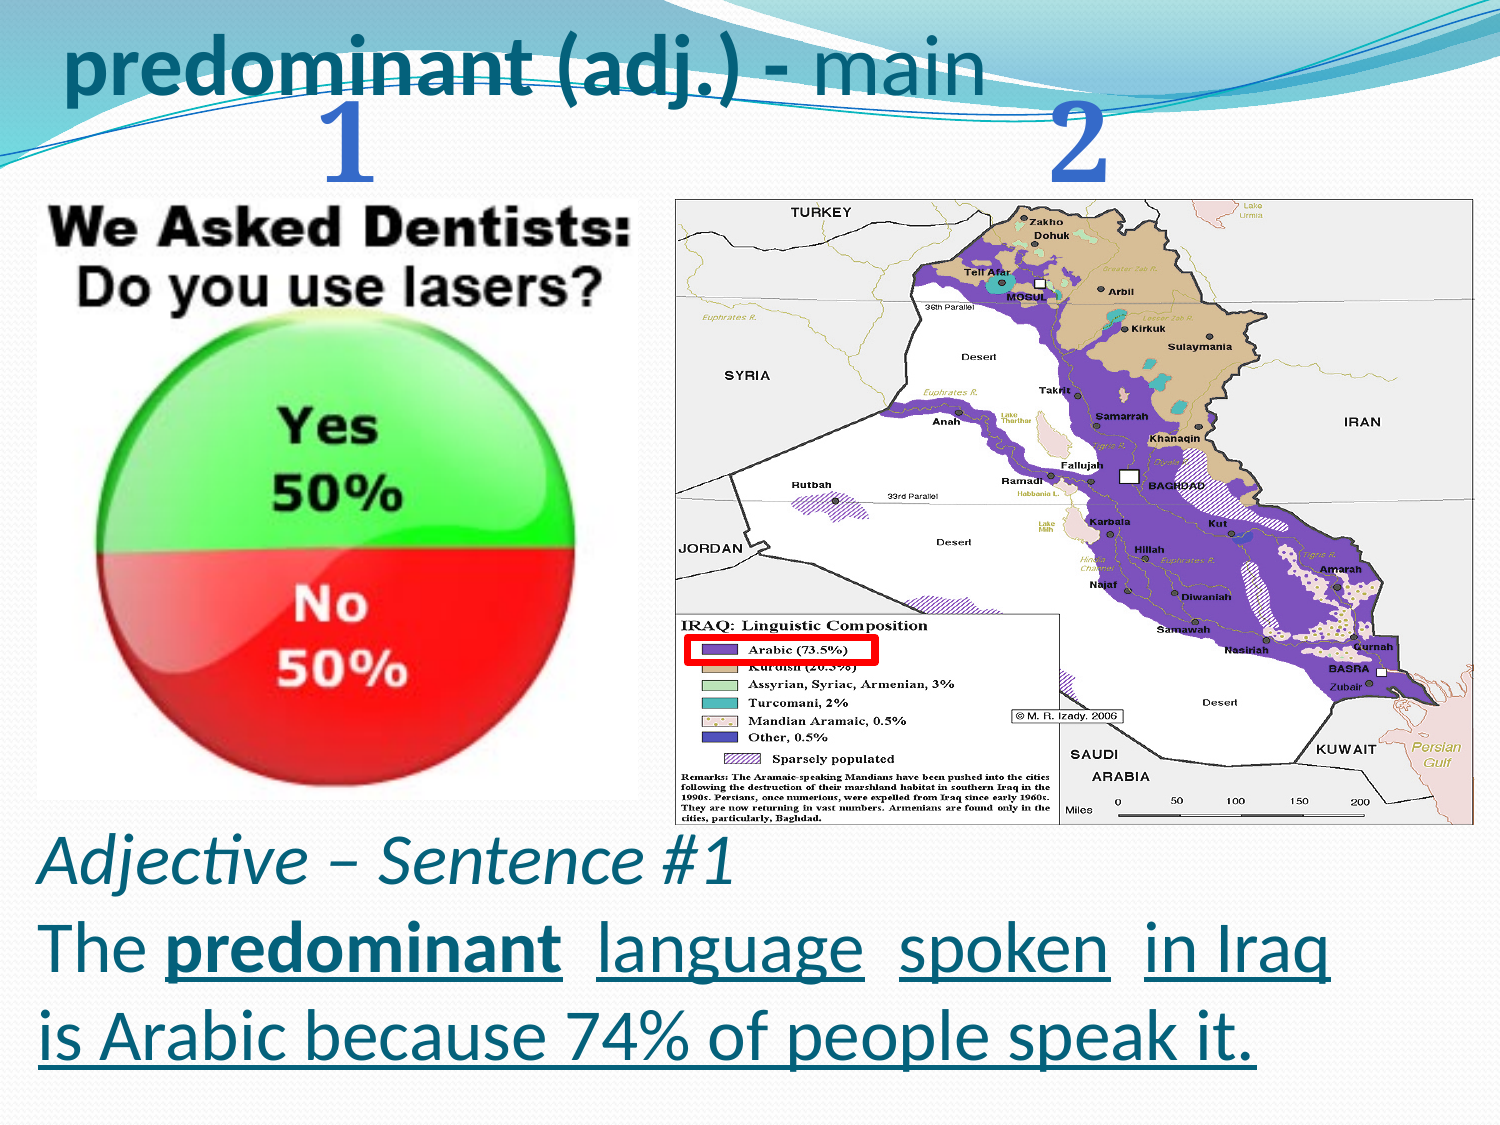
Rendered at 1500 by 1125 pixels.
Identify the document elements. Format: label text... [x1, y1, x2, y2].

title predominant (adj.) - main [62, 0, 1413, 113]
picture [37, 199, 638, 801]
text_box 1 [301, 62, 395, 199]
text_box 2 [1033, 62, 1127, 199]
picture [674, 199, 1476, 826]
text_box Adjective – Sentence #1 The predominant language spoken in Iraq is Arabic because 74% of people speak it. [37, 800, 1388, 1075]
